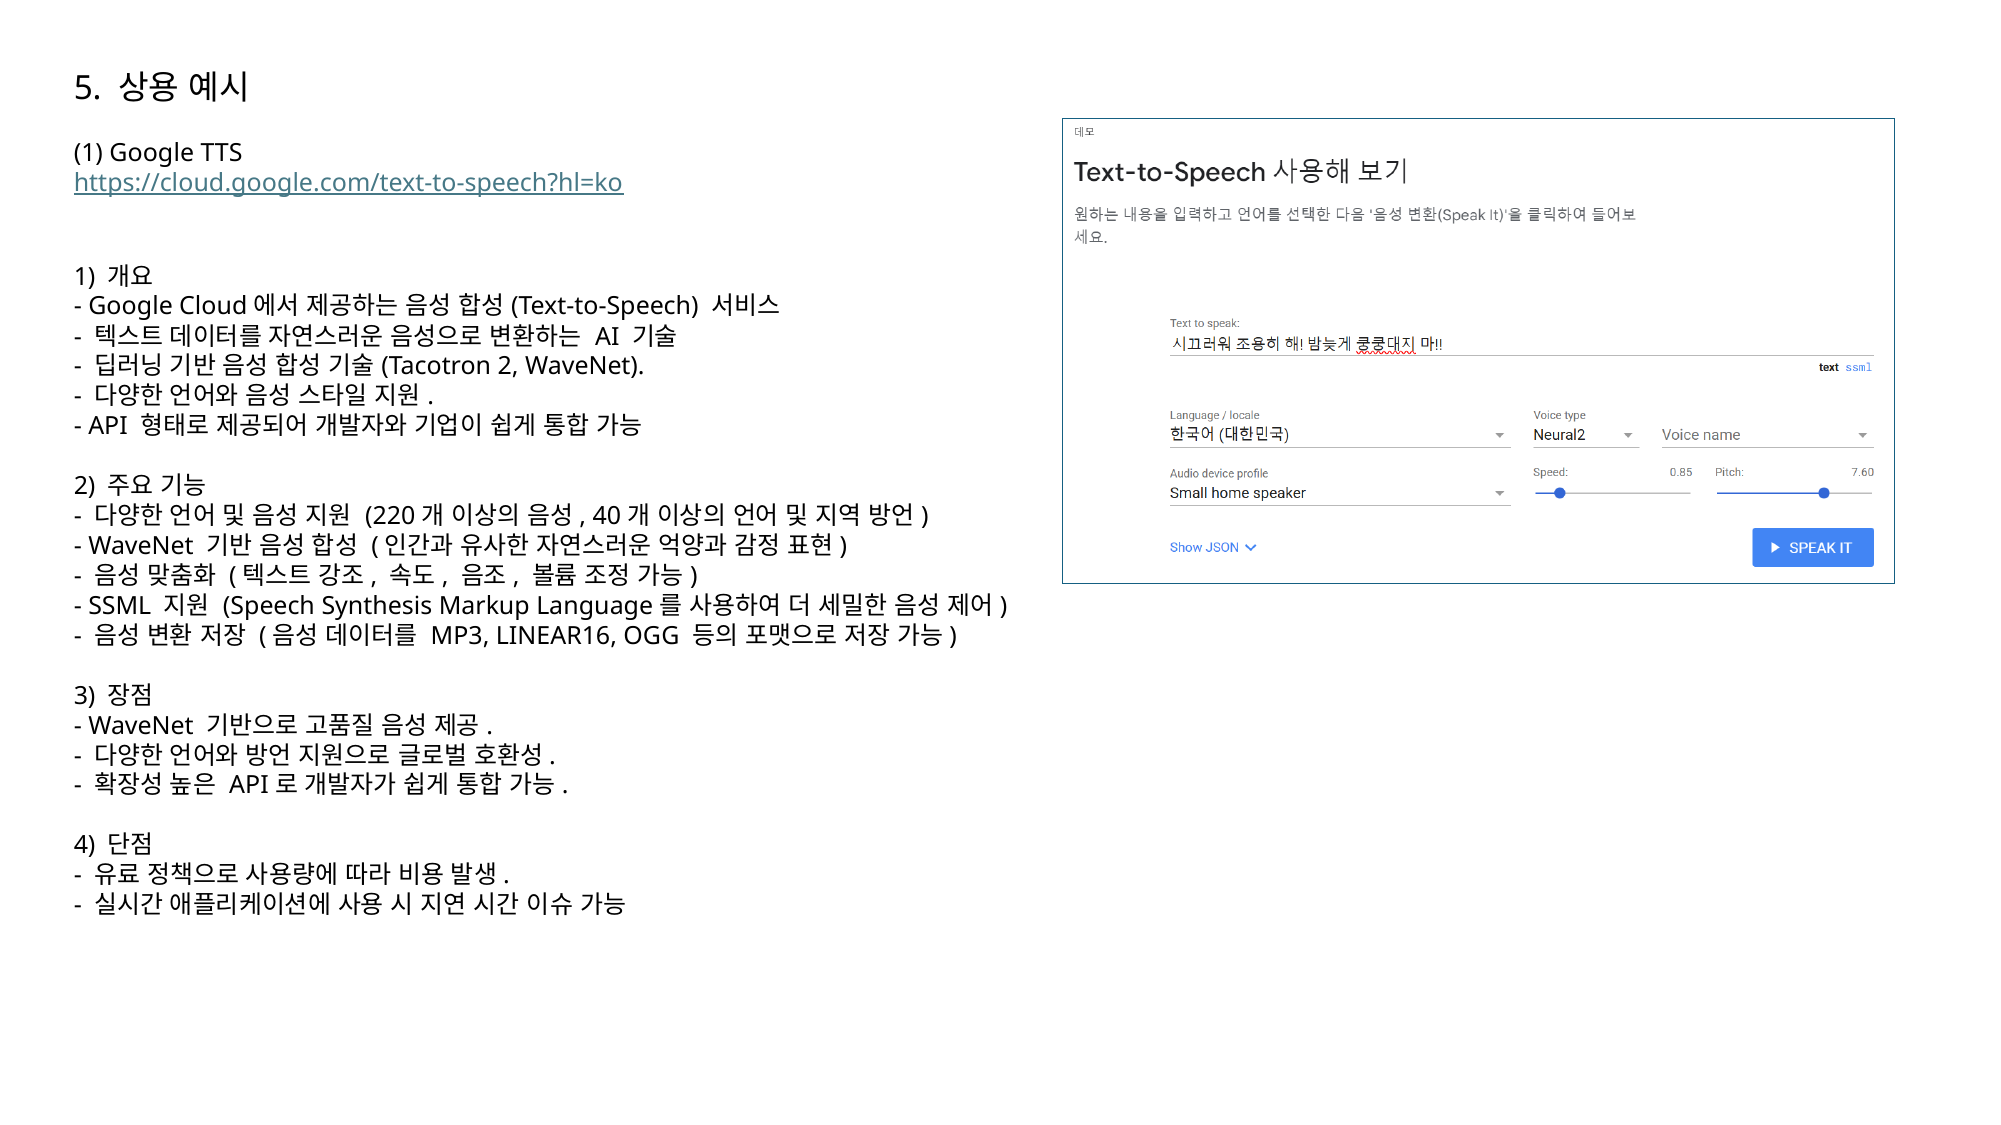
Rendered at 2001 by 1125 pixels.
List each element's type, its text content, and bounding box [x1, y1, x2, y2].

text_box 5. 상용 예시 (1) Google TTS https://cloud.google.com/text-to-speech?hl=ko 1) 개요 - Google Cloud에서 제공하는 음성 합성(Text-to-Speech) 서비스 - 텍스트 데이터를 자연스러운 음성으로 변환하는 AI 기술 - 딥러닝 기반 음성 합성 기술(Tacotron 2, WaveNet). - 다양한 언어와 음성 스타일 지원. - API 형태로 제공되어 개발자와 기업이 쉽게 통합 가능 2) 주요 기능 - 다양한 언어 및 음성 지원 (220개 이상의 음성, 40개 이상의 언어 및 지역 방언) - WaveNet 기반 음성 합성 (인간과 유사한 자연스러운 억양과 감정 표현) - 음성 맞춤화 (텍스트 강조, 속도, 음조, 볼륨 조정 가능) - SSML 지원 (Speech Synthesis Markup Language를 사용하여 더 세밀한 음성 제어) - 음성 변환 저장 (음성 데이터를 MP3, LINEAR16, OGG 등의 포맷으로 저장 가능) 3) 장점 - WaveNet 기반으로 고품질 음성 제공. - 다양한 언어와 방언 지원으로 글로벌 호환성. - 확장성 높은 API로 개발자가 쉽게 통합 가능. 4) 단점 - 유료 정책으로 사용량에 따라 비용 발생. - 실시간 애플리케이션에 사용 시 지연 시간 이슈 가능 [58, 58, 1920, 927]
picture [1062, 117, 1896, 585]
